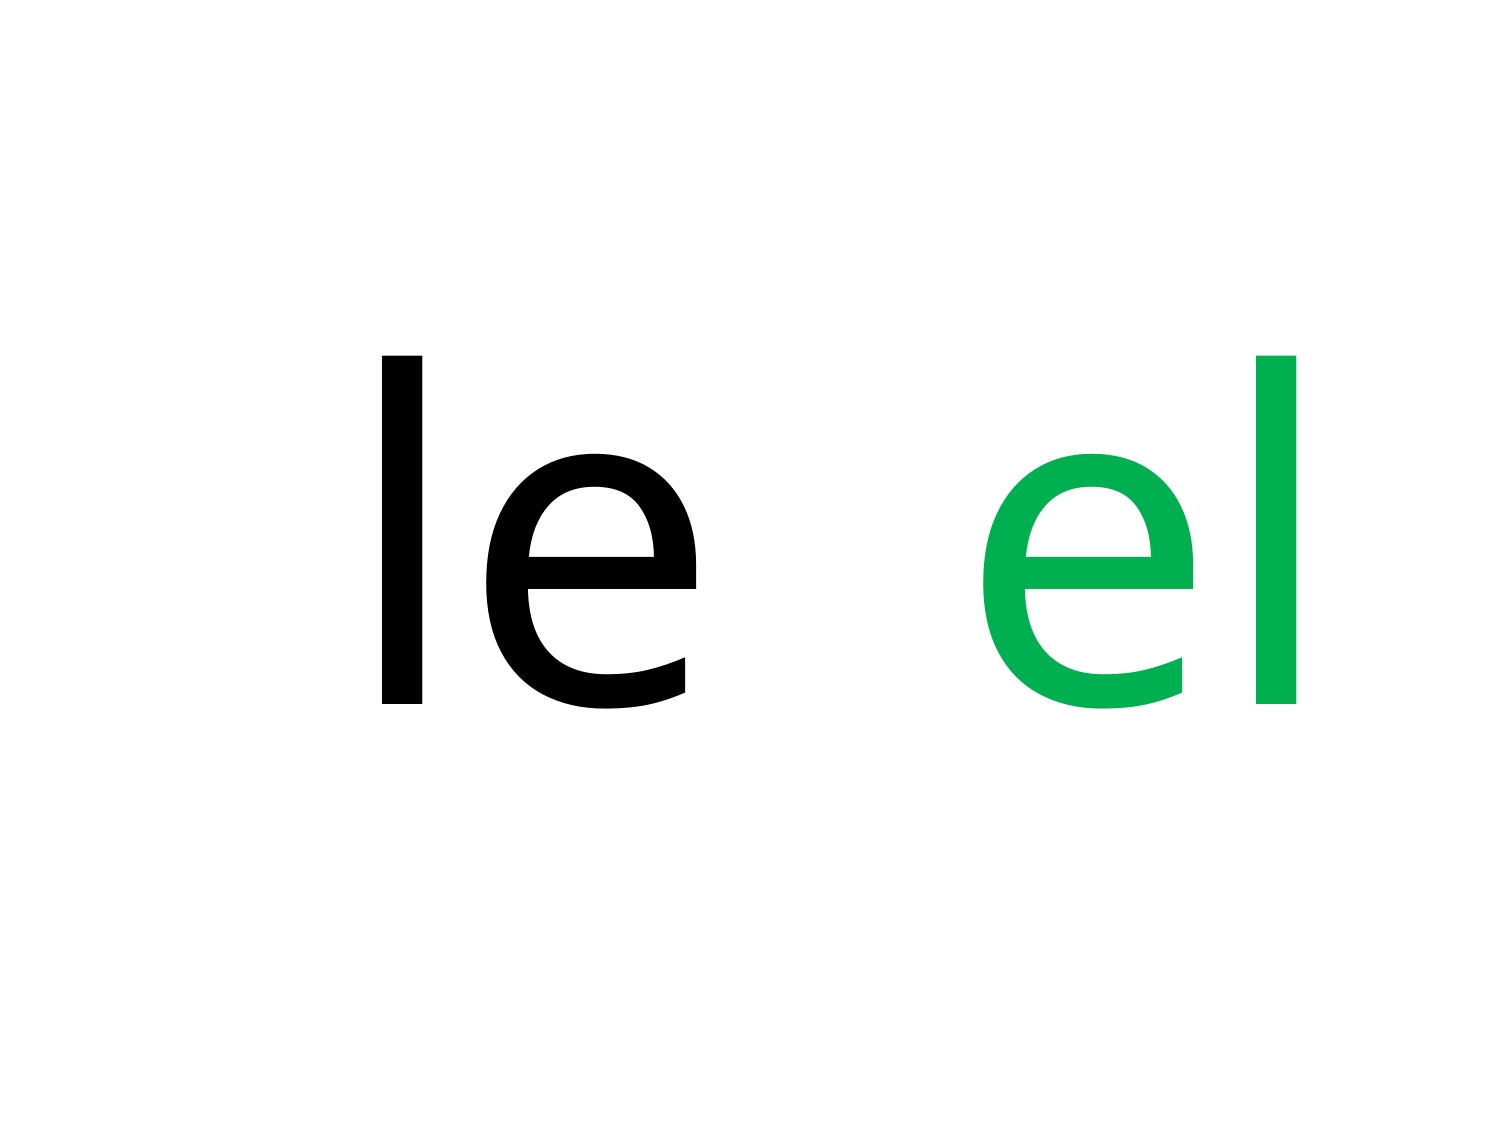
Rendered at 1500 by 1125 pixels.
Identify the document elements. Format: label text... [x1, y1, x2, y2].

title ele el [35, 351, 1386, 692]
